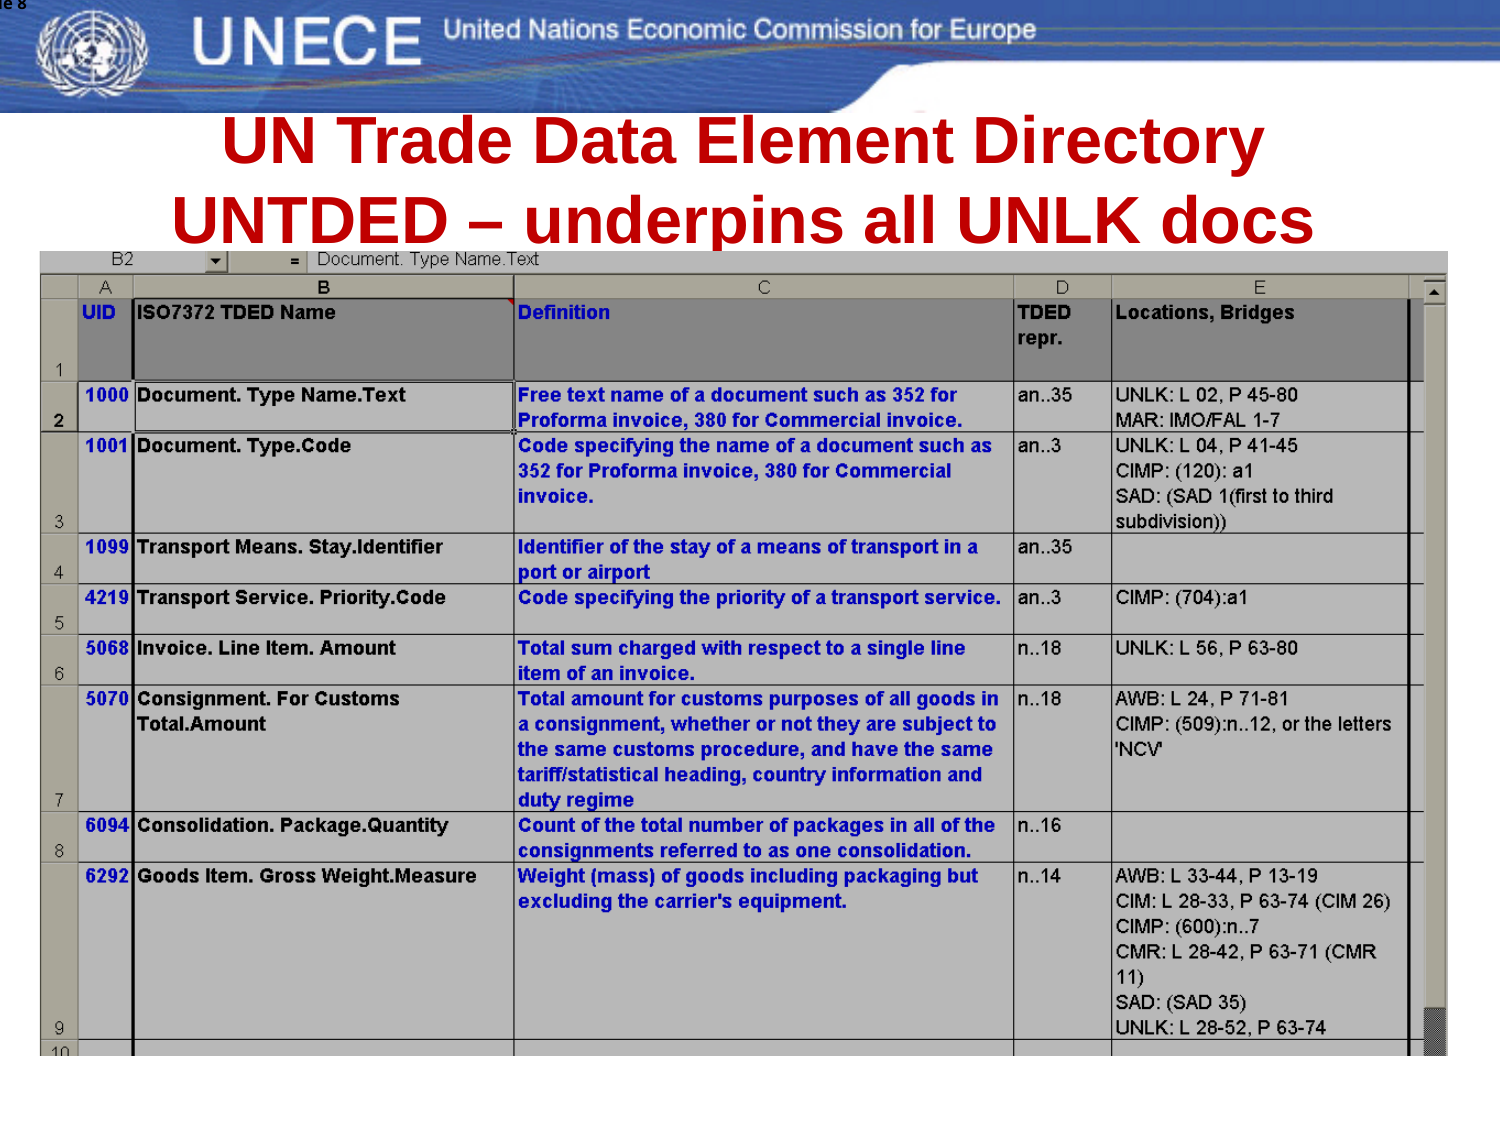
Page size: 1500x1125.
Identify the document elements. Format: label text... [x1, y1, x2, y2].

picture [39, 250, 1449, 1056]
picture [0, 0, 1500, 113]
title UN Trade Data Element Directory UNTDED – underpins all UNLK docs [39, 90, 1448, 250]
